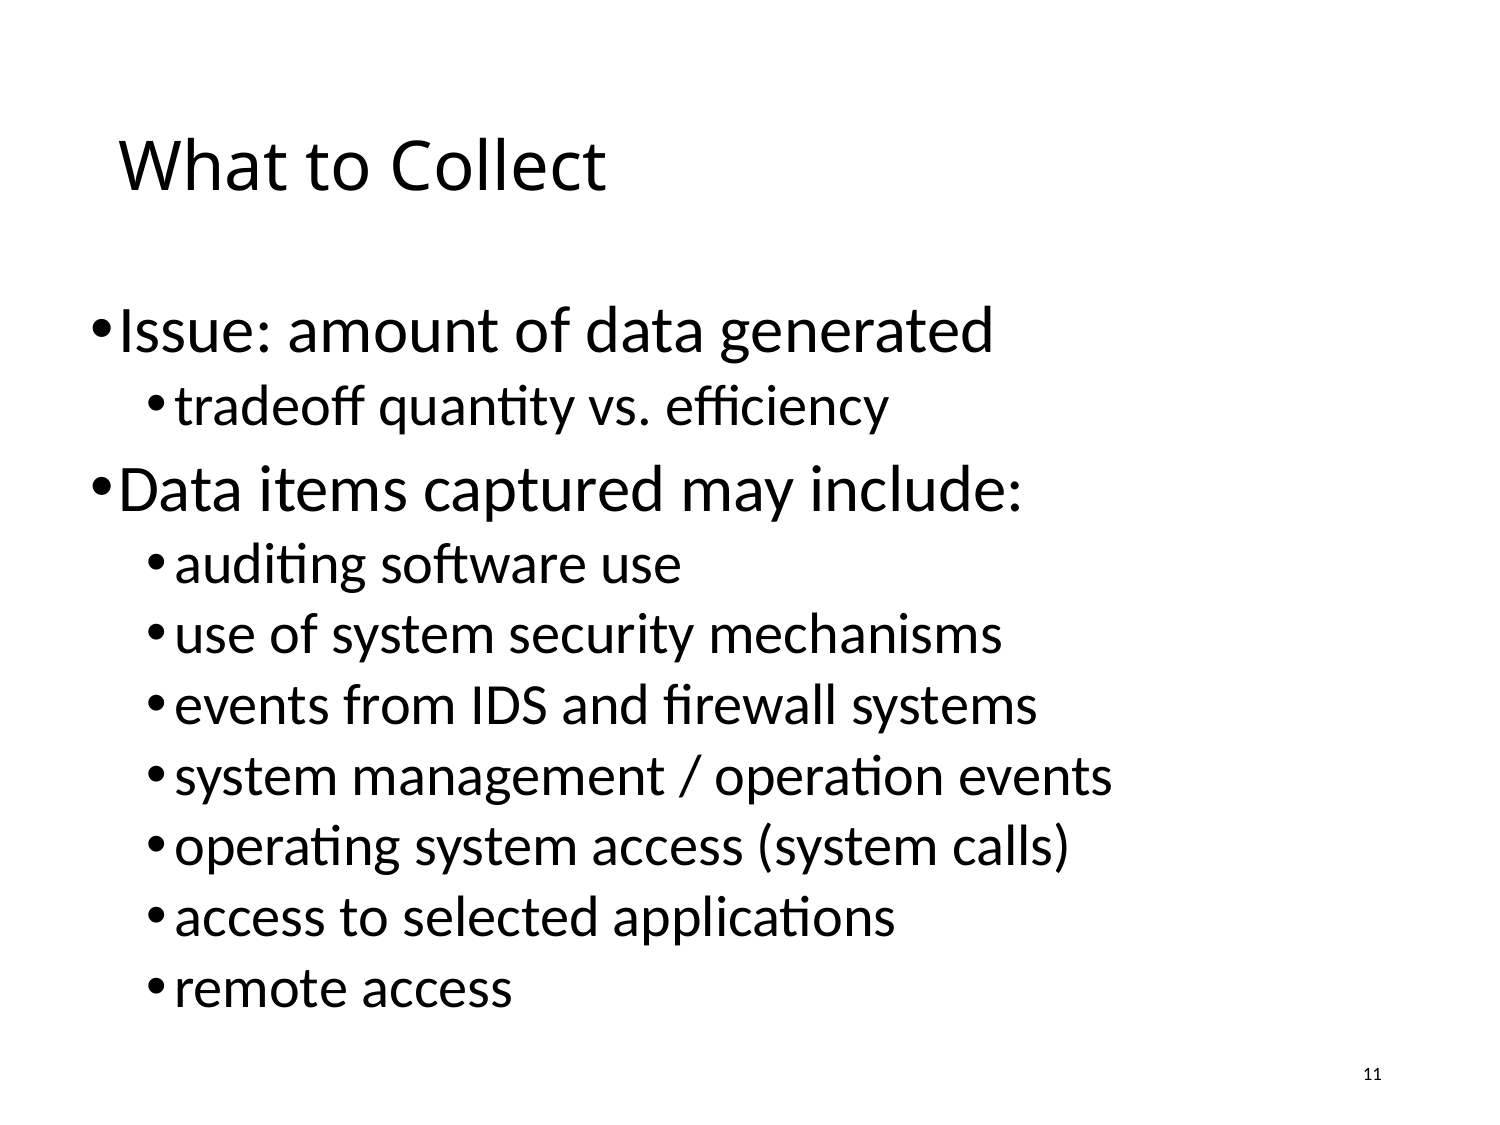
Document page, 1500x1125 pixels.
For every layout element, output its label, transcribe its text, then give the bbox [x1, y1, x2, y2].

slide_number 11 [1059, 1042, 1397, 1103]
list Issue: amount of data generated tradeoff quantity vs. efficiency Data items captured may include: auditing software use use of system security mechanisms events from IDS and firewall systems system management / operation events operating system access (system calls) access to selected applications remote access [75, 287, 1425, 1075]
title What to Collect [103, 59, 1397, 278]
